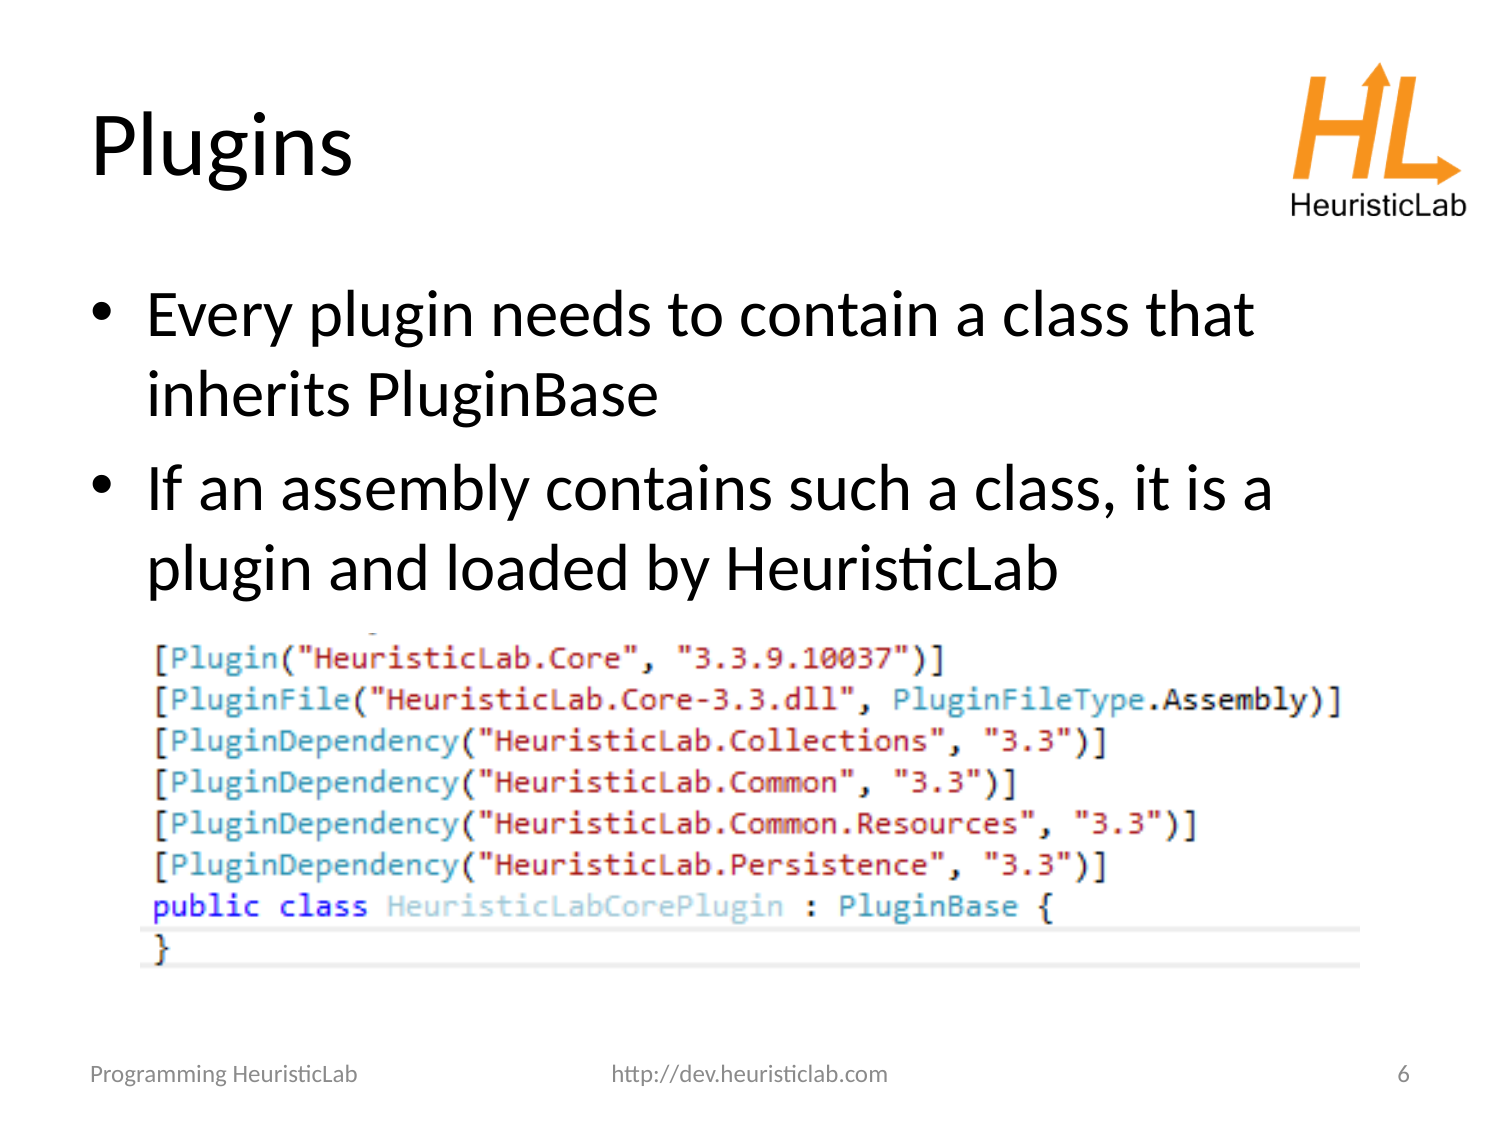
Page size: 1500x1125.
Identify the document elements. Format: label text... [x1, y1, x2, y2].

list Every plugin needs to contain a class that inherits PluginBase If an assembly contains such a class, it is a plugin and loaded by HeuristicLab [75, 262, 1425, 1005]
footer http://dev.heuristiclab.com [512, 1042, 988, 1103]
picture [140, 633, 1360, 980]
slide_number 6 [1074, 1042, 1425, 1103]
picture [1281, 27, 1474, 244]
slide_number Programming HeuristicLab [75, 1042, 425, 1103]
title Plugins [75, 45, 1282, 233]
